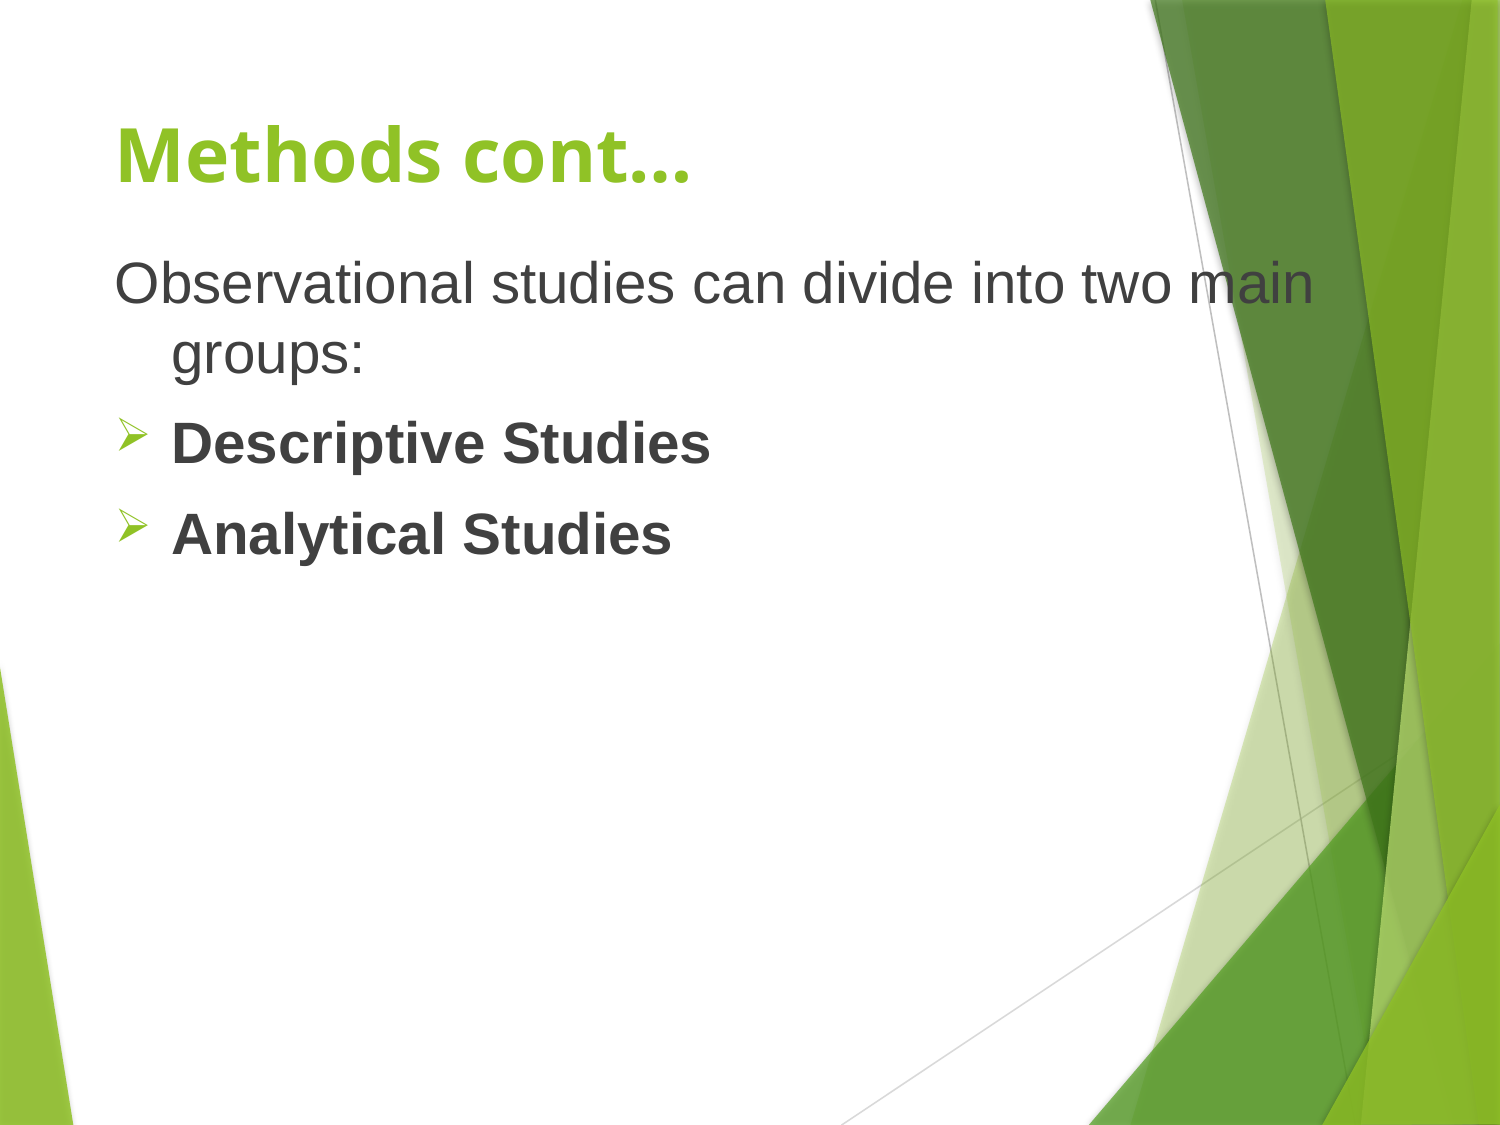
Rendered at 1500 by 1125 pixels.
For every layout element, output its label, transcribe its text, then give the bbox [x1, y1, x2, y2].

list Observational studies can divide into two main groups: Descriptive Studies Analytical Studies [99, 237, 1400, 992]
title Methods cont… [99, 99, 1400, 237]
